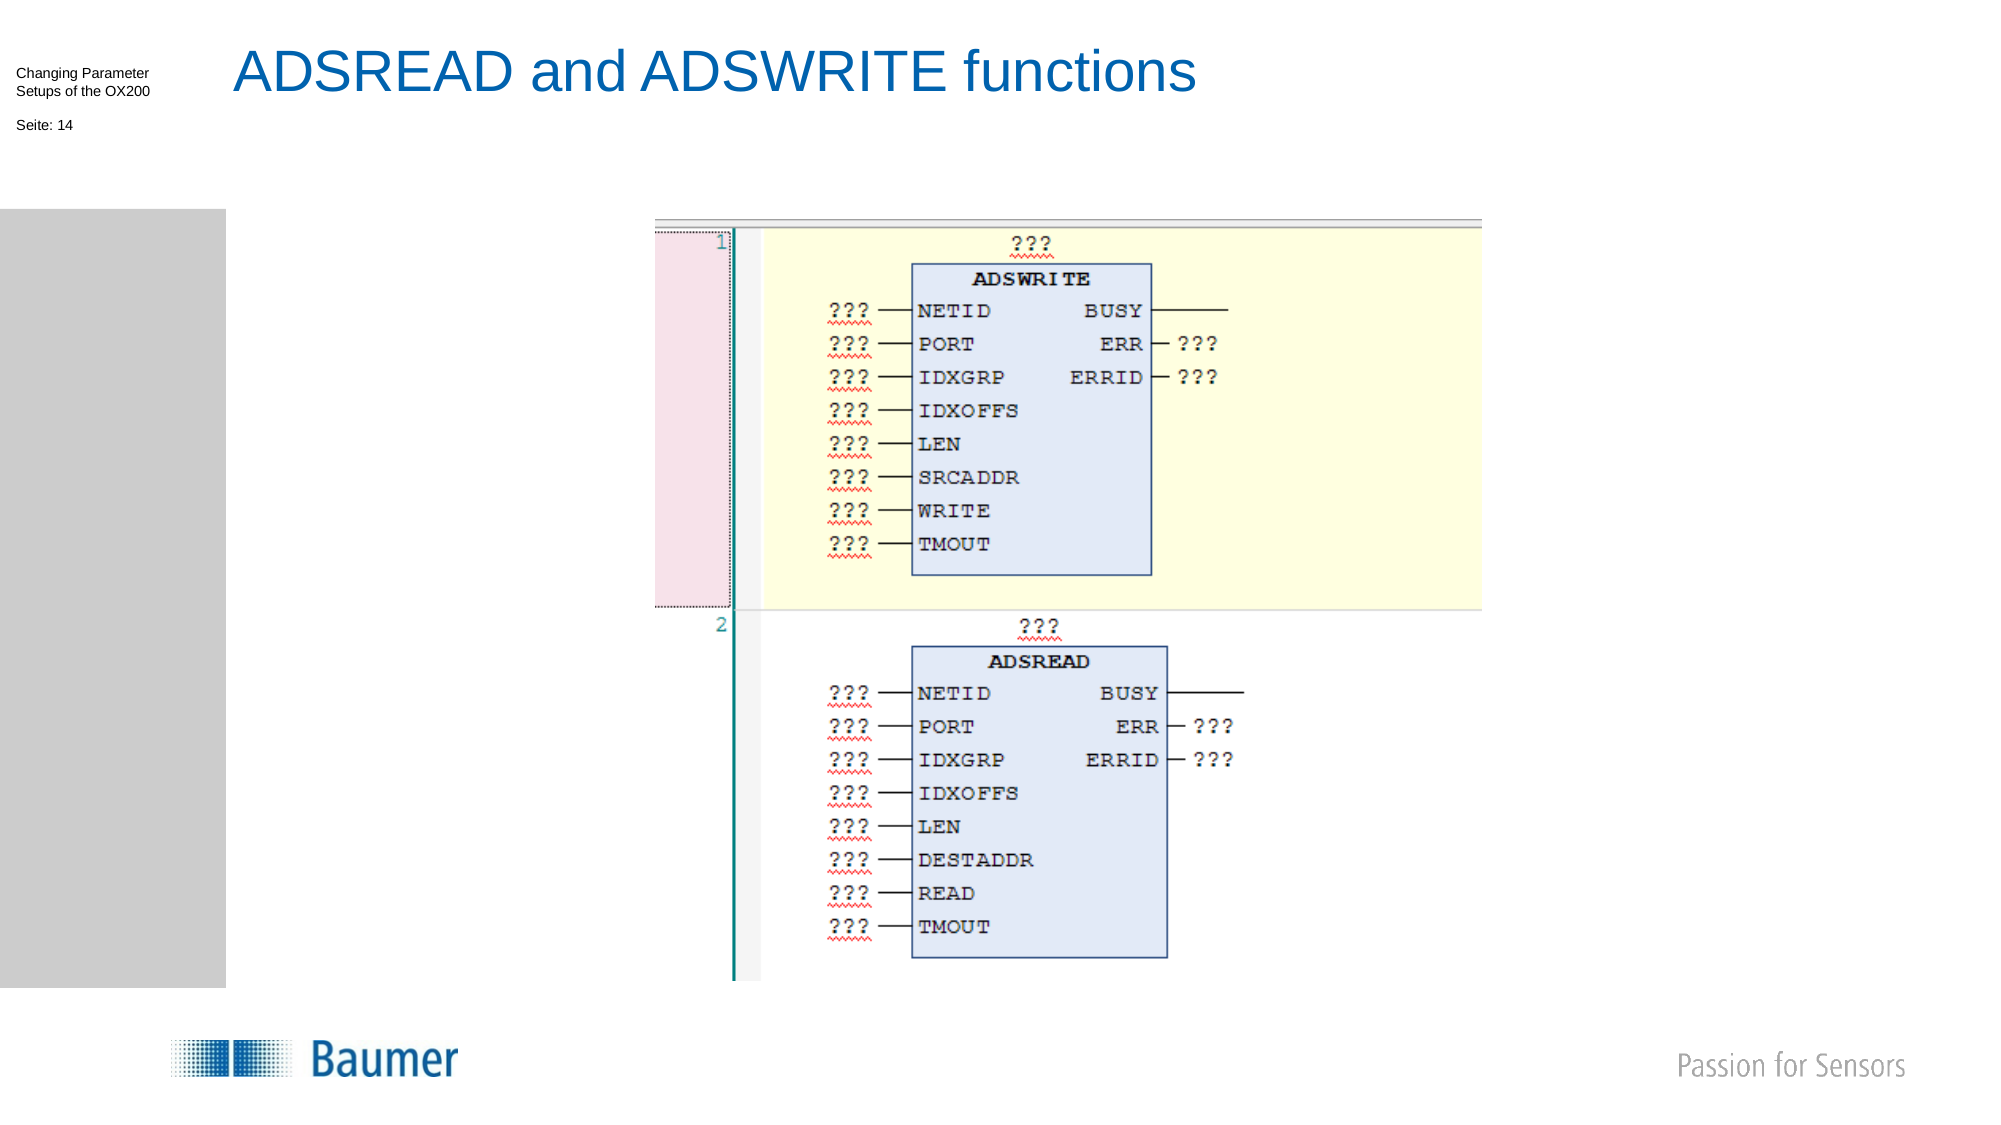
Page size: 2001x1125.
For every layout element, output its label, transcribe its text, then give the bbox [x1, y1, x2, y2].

picture [654, 219, 1483, 981]
picture [1679, 1051, 1905, 1077]
picture [171, 1040, 458, 1077]
title ADSREAD and ADSWRITE functions [233, 38, 1904, 185]
slide_number Changing Parameter Setups of the OX200 [16, 64, 198, 77]
slide_number Seite: 14 [16, 118, 198, 131]
